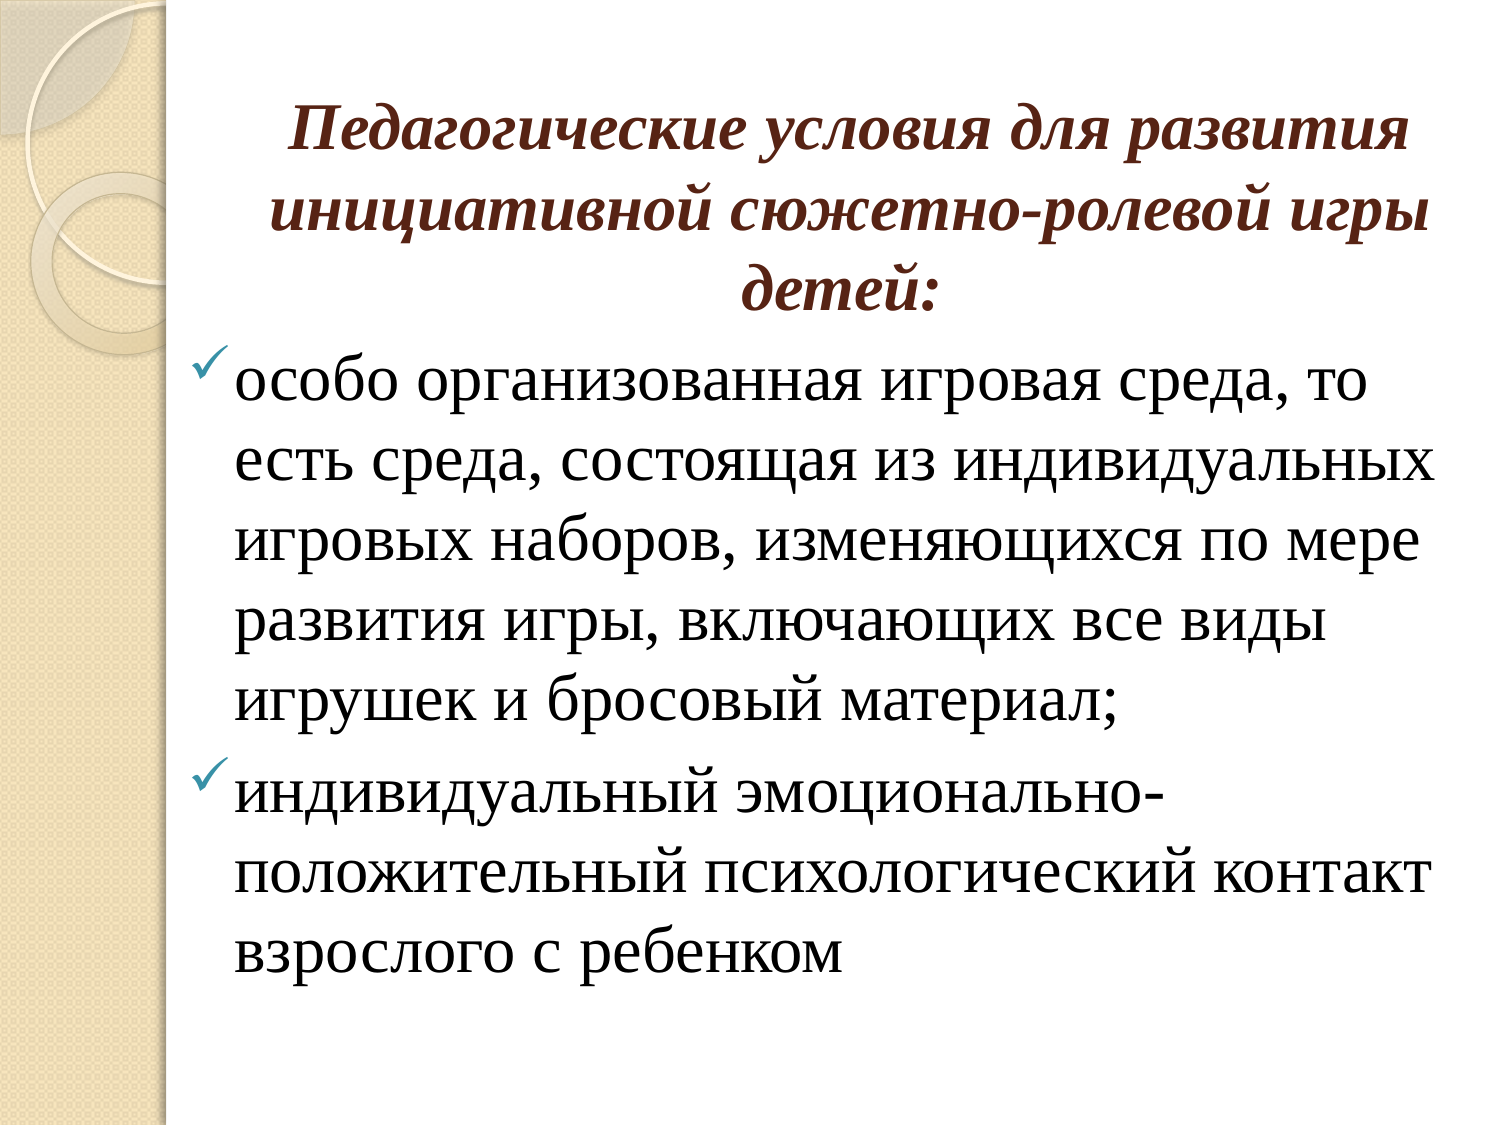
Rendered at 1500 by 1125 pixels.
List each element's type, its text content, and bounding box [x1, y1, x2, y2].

title Педагогические условия для развития инициативной сюжетно-ролевой игры детей: [235, 45, 1466, 326]
list особо организованная игровая среда, то есть среда, состоящая из индивидуальных игровых наборов, изменяющихся по мере развития игры, включающих все виды игрушек и бросовый материал; индивидуальный эмоционально-положительный психологический контакт взрослого с ребенком [159, 326, 1500, 1125]
